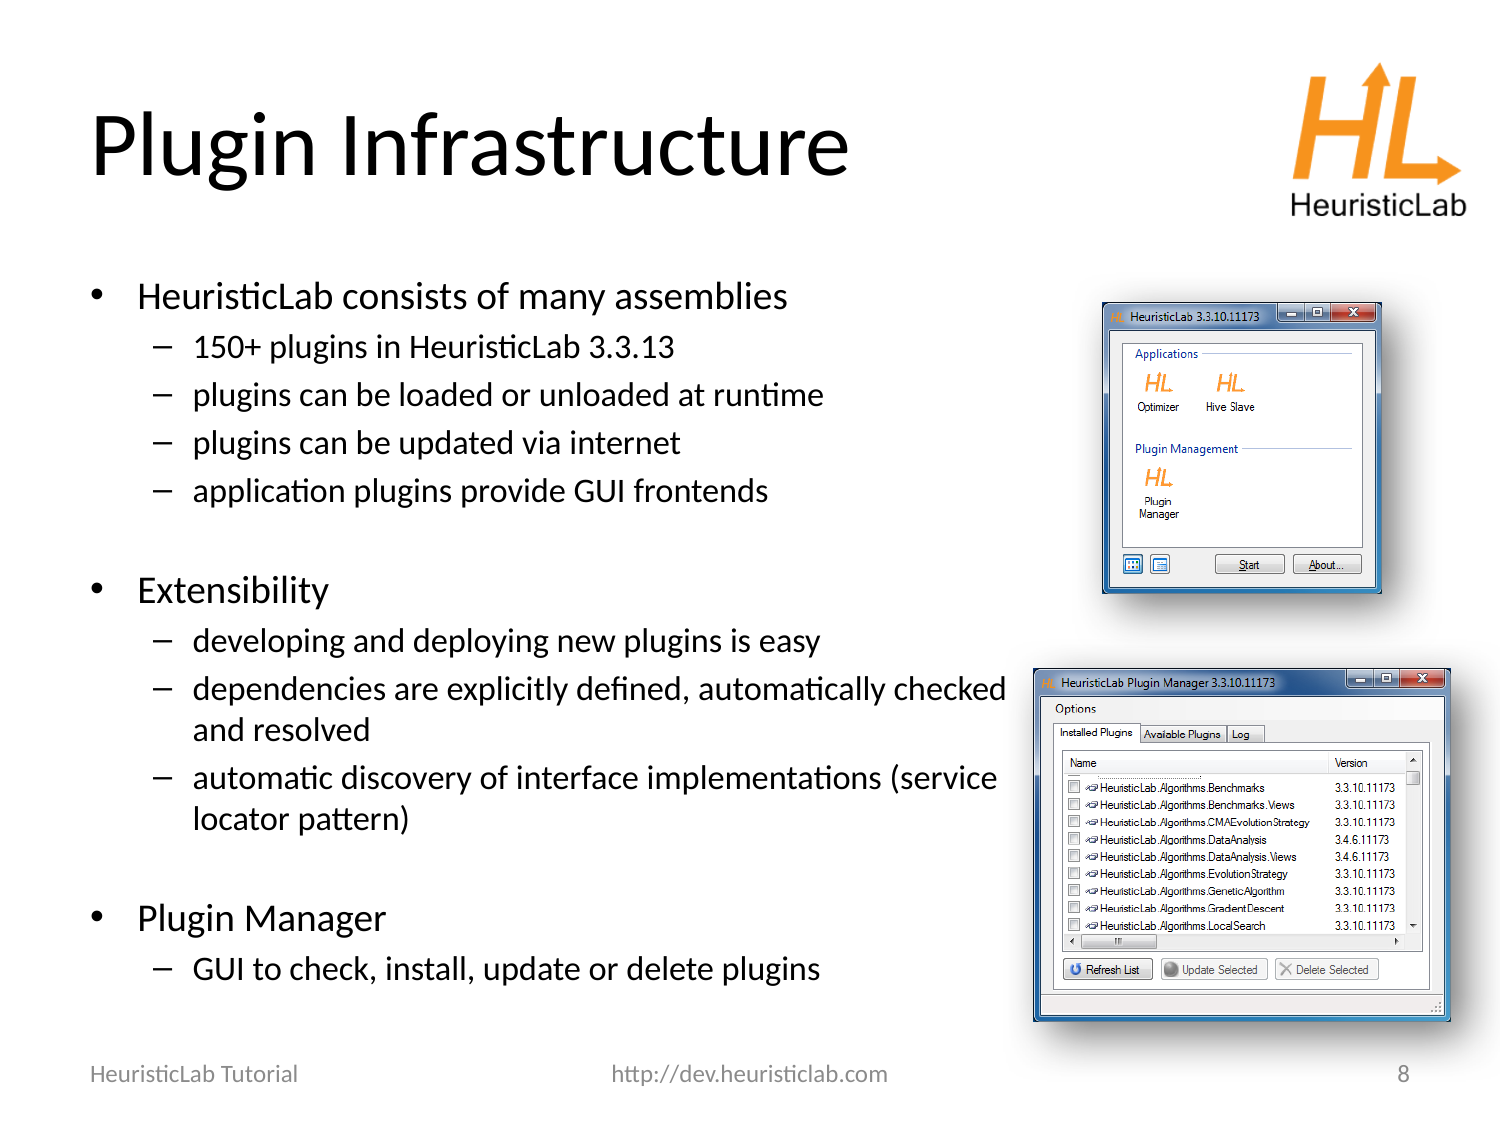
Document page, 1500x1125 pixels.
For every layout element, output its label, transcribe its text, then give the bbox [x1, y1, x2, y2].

slide_number 8 [1074, 1042, 1425, 1103]
footer http://dev.heuristiclab.com [512, 1042, 988, 1103]
picture [1281, 27, 1474, 244]
picture [1101, 302, 1382, 594]
title Plugin Infrastructure [75, 45, 1282, 233]
picture [1033, 668, 1451, 1022]
slide_number HeuristicLab Tutorial [75, 1042, 425, 1103]
list HeuristicLab consists of many assemblies 150+ plugins in HeuristicLab 3.3.13 plugins can be loaded or unloaded at runtime plugins can be updated via internet application plugins provide GUI frontends Extensibility developing and deploying new plugins is easy dependencies are explicitly defined, automatically checked and resolved automatic discovery of interface implementations (service locator pattern) Plugin Manager GUI to check, install, update or delete plugins [75, 262, 1034, 1005]
